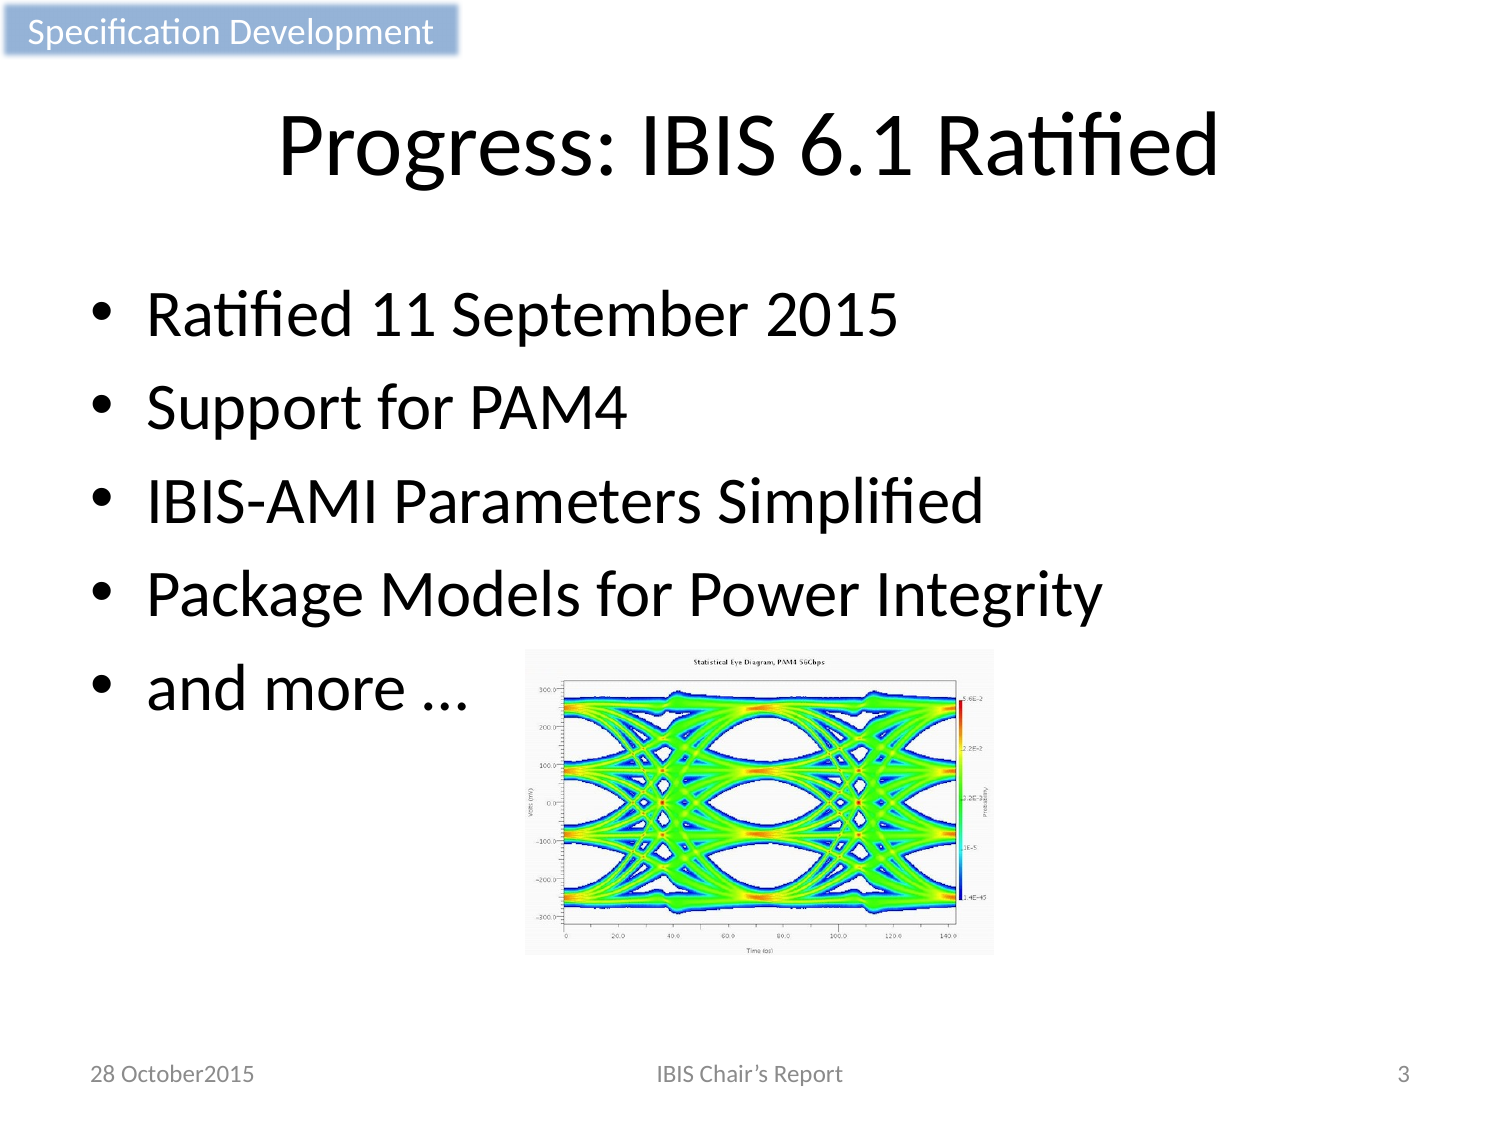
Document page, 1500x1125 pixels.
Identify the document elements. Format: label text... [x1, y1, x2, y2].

text_box Specification Development [8, 8, 455, 52]
picture [524, 649, 994, 955]
title Progress: IBIS 6.1 Ratified [75, 45, 1425, 233]
slide_number 3 [1074, 1042, 1425, 1103]
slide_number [75, 1042, 425, 1103]
list Ratified 11 September 2015 Support for PAM4 IBIS-AMI Parameters Simplified Package Models for Power Integrity and more … [75, 262, 1425, 1005]
footer IBIS Chair’s Report [512, 1042, 988, 1103]
